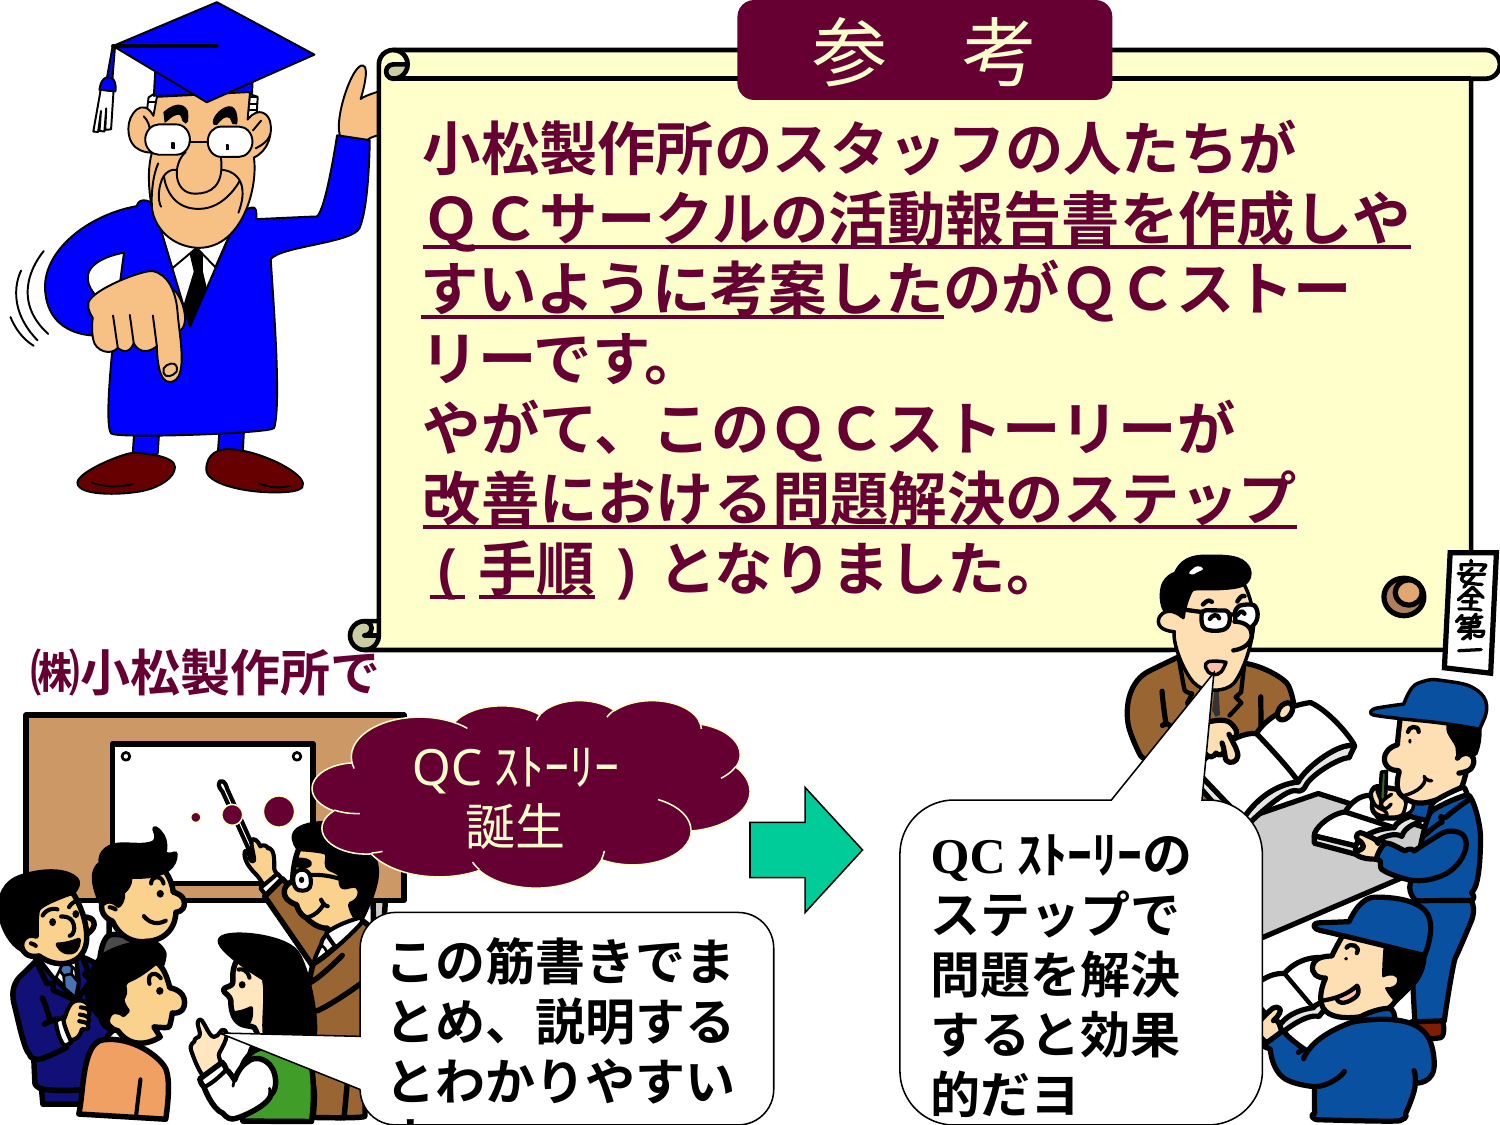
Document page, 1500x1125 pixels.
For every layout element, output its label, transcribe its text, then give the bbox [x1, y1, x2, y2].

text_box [899, 549, 1500, 1125]
text_box この筋書きでまとめ、説明するとわかりやすいネ [413, 912, 774, 1125]
text_box [750, 787, 863, 913]
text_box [349, 0, 1500, 651]
picture [0, 0, 349, 501]
picture [0, 711, 408, 1125]
text_box ㈱小松製作所で [17, 621, 393, 710]
text_box QCｽﾄｰﾘｰ 誕生 [412, 700, 751, 889]
